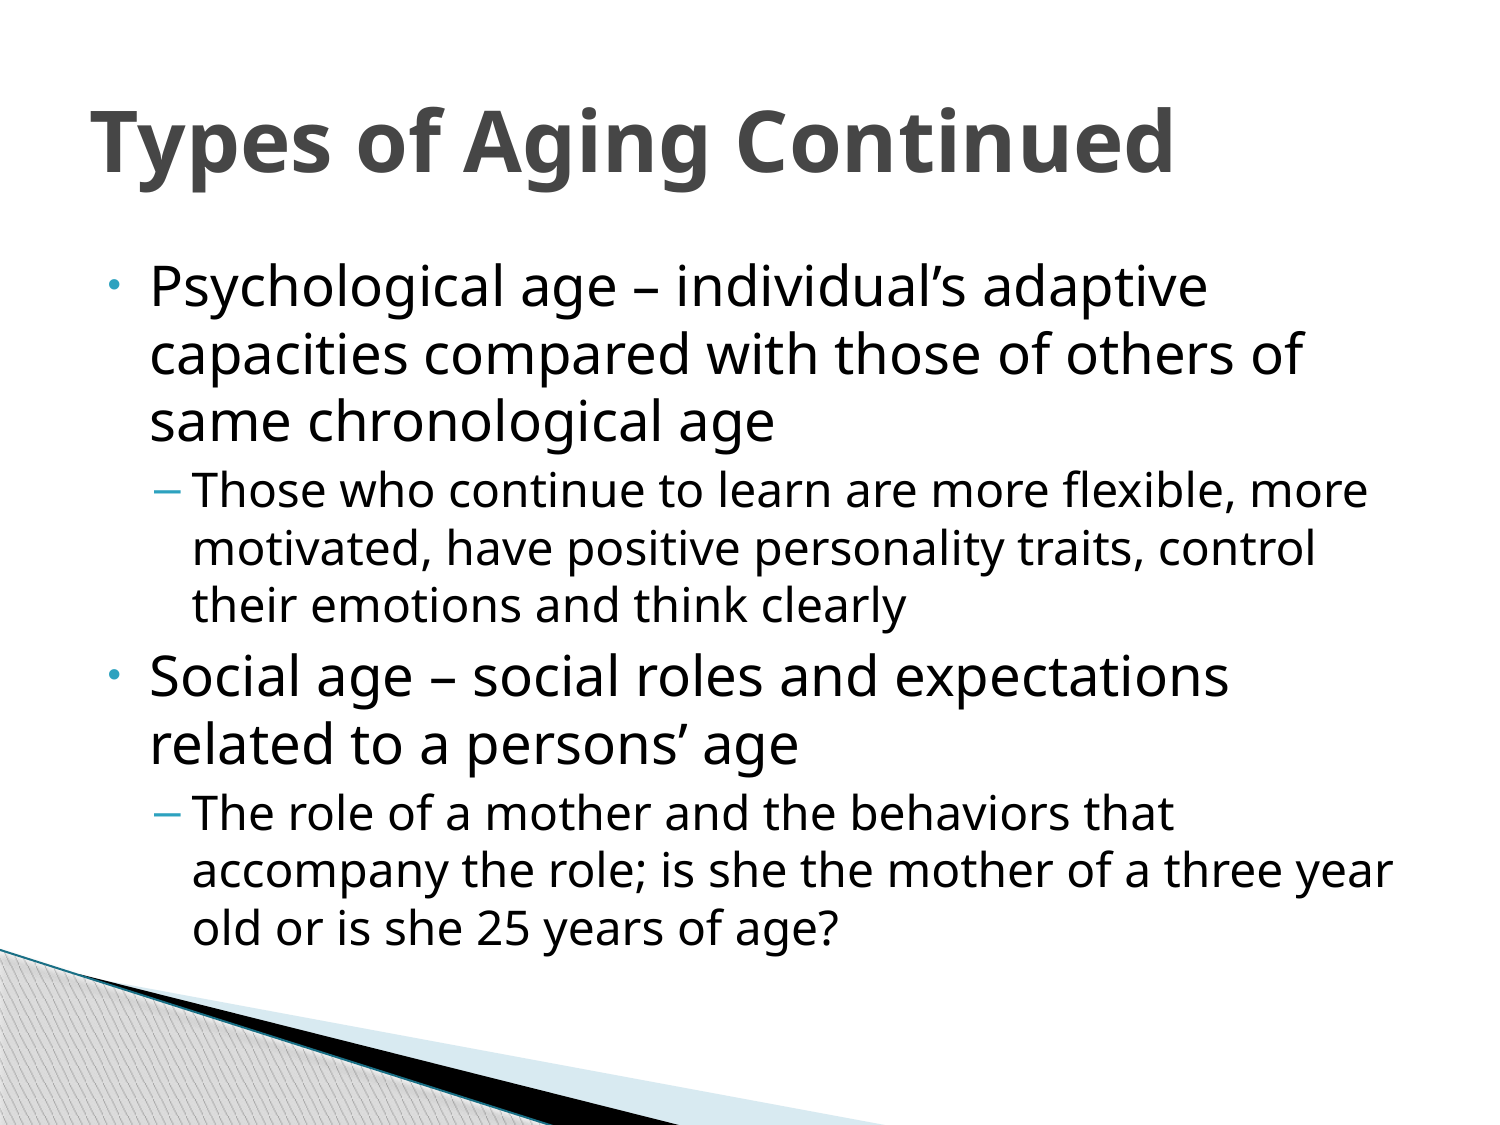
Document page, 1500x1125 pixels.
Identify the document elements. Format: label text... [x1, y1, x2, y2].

list Psychological age – individual’s adaptive capacities compared with those of others of same chronological age Those who continue to learn are more flexible, more motivated, have positive personality traits, control their emotions and think clearly Social age – social roles and expectations related to a persons’ age The role of a mother and the behaviors that accompany the role; is she the mother of a three year old or is she 25 years of age? [75, 243, 1425, 986]
title Types of Aging Continued [75, 45, 1425, 233]
